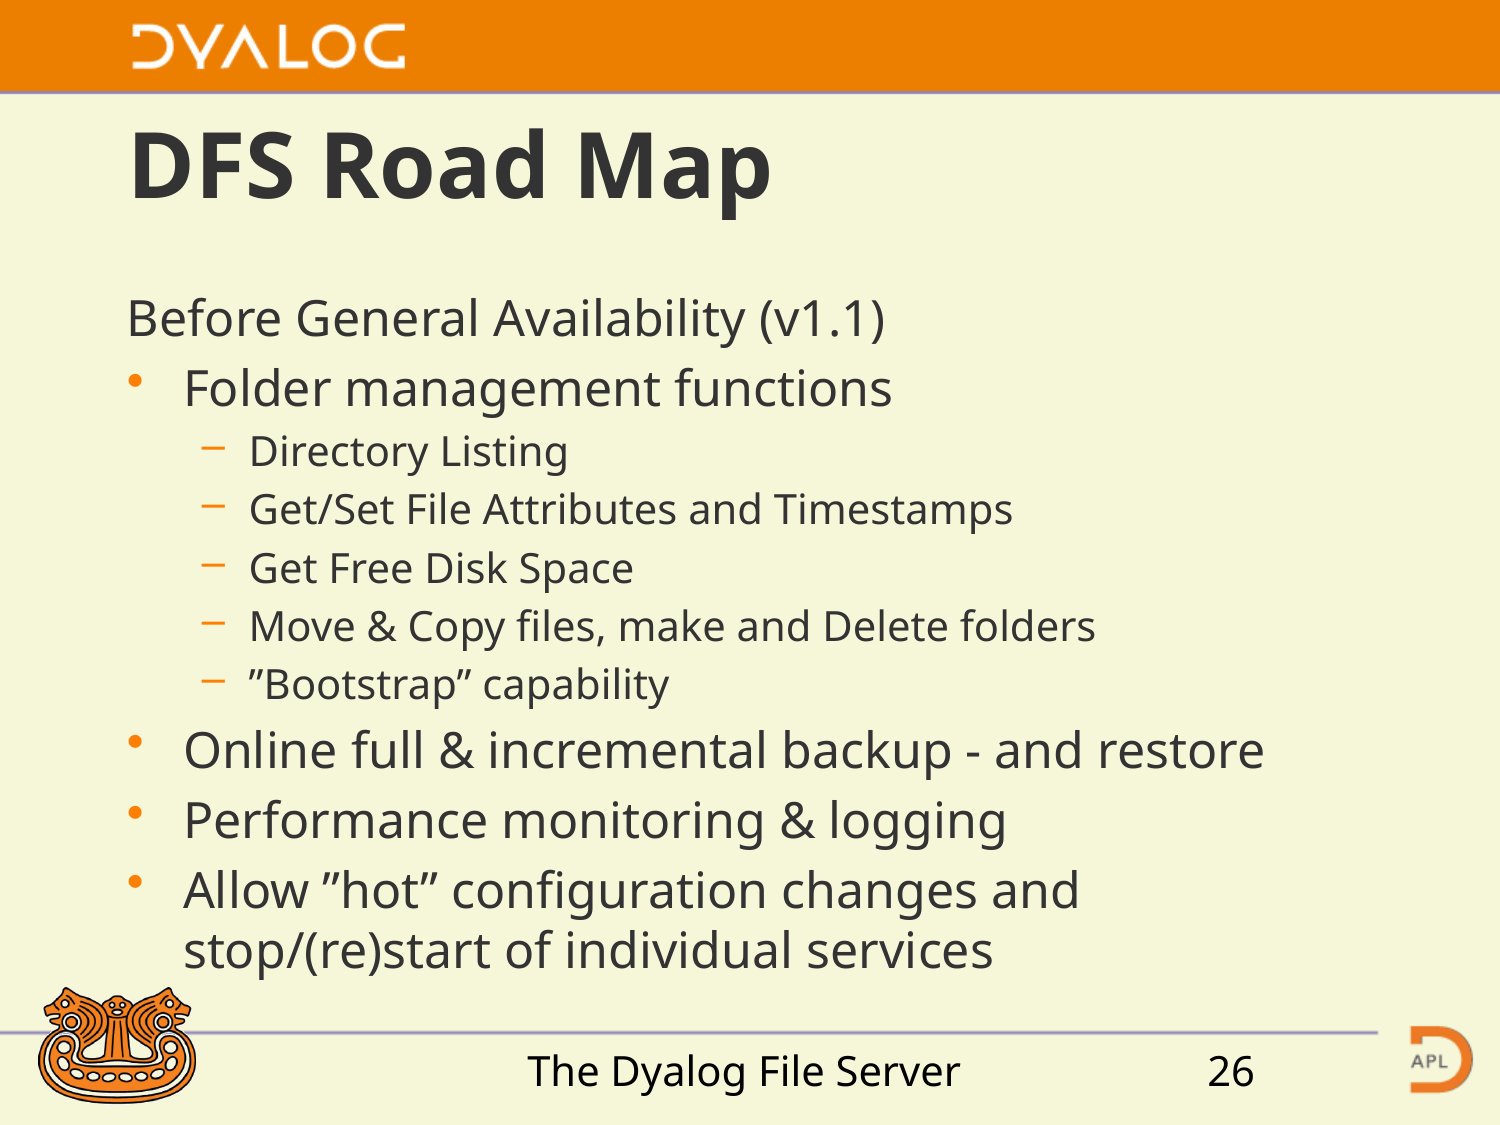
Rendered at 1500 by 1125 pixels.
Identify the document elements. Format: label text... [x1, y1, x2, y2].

slide_number 26 [1074, 1037, 1388, 1113]
title DFS Road Map [112, 99, 1388, 278]
slide_number [112, 1037, 425, 1113]
footer The Dyalog File Server [512, 1037, 988, 1113]
list Before General Availability (v1.1) Folder management functions Directory Listing Get/Set File Attributes and Timestamps Get Free Disk Space Move & Copy files, make and Delete folders ”Bootstrap” capability Online full & incremental backup - and restore Performance monitoring & logging Allow ”hot” configuration changes and stop/(re)start of individual services [112, 278, 1388, 954]
picture [0, 0, 1500, 1125]
